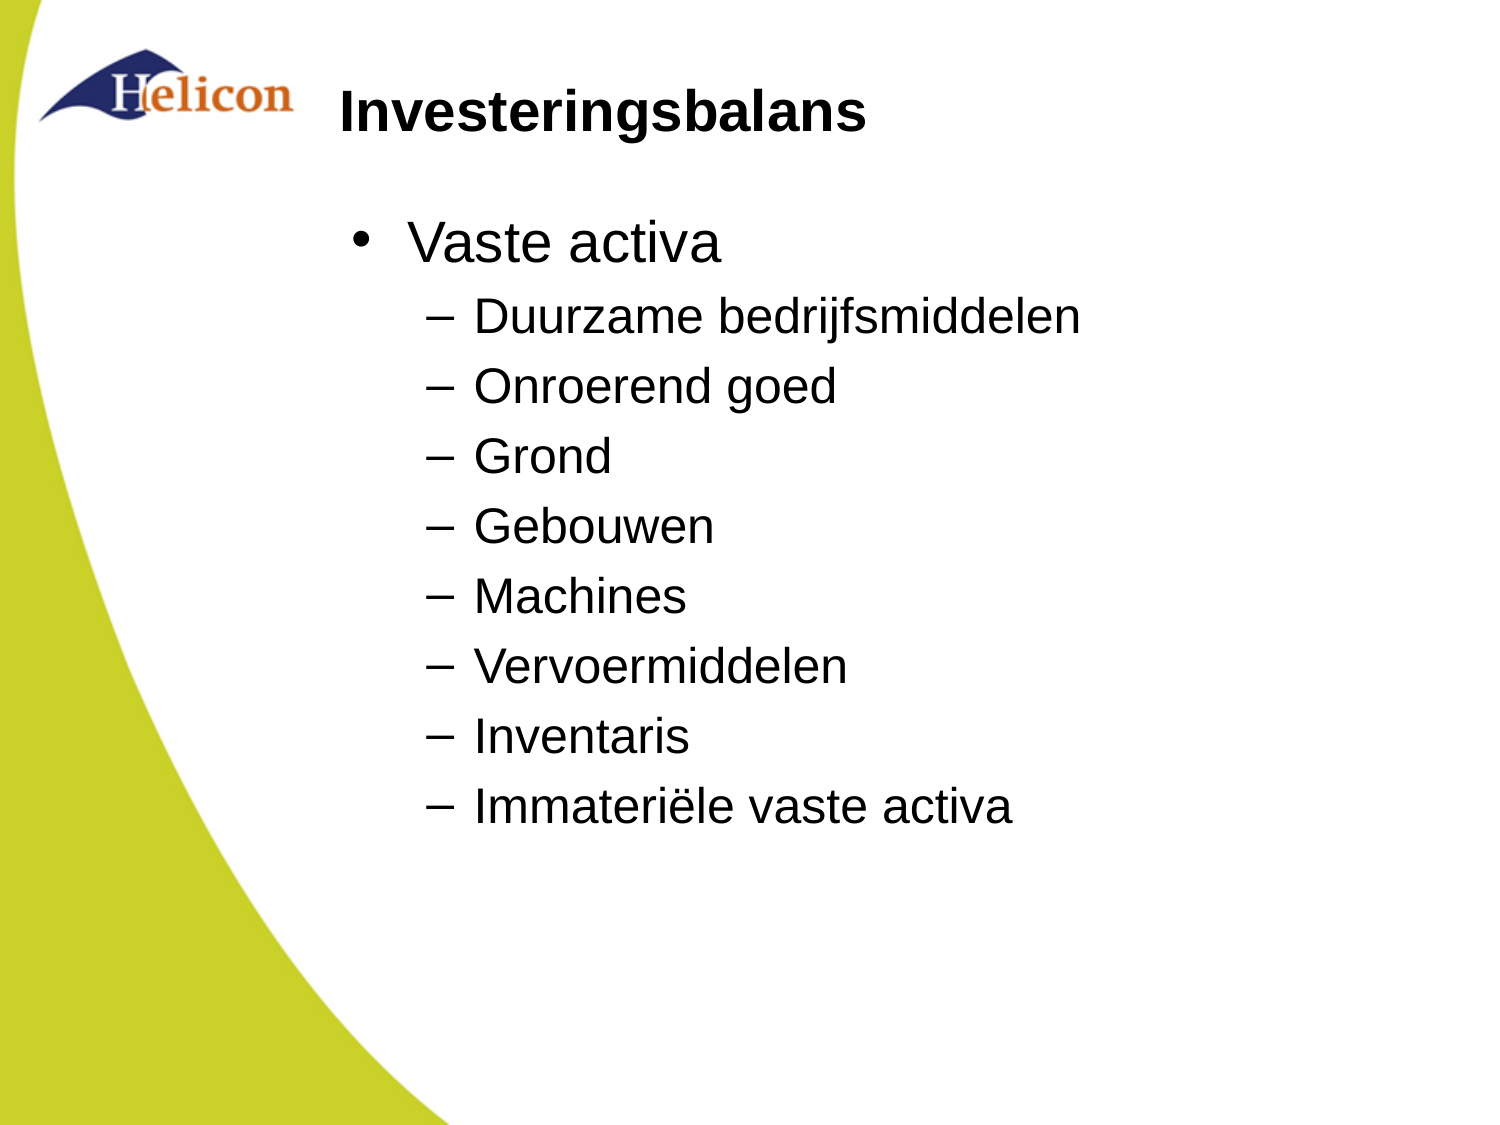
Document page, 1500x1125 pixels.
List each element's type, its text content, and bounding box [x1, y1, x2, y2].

title Investeringsbalans [324, 54, 1415, 161]
list Vaste activa Duurzame bedrijfsmiddelen Onroerend goed Grond Gebouwen Machines Vervoermiddelen Inventaris Immateriële vaste activa [336, 196, 1425, 1005]
picture [0, 0, 1500, 1125]
